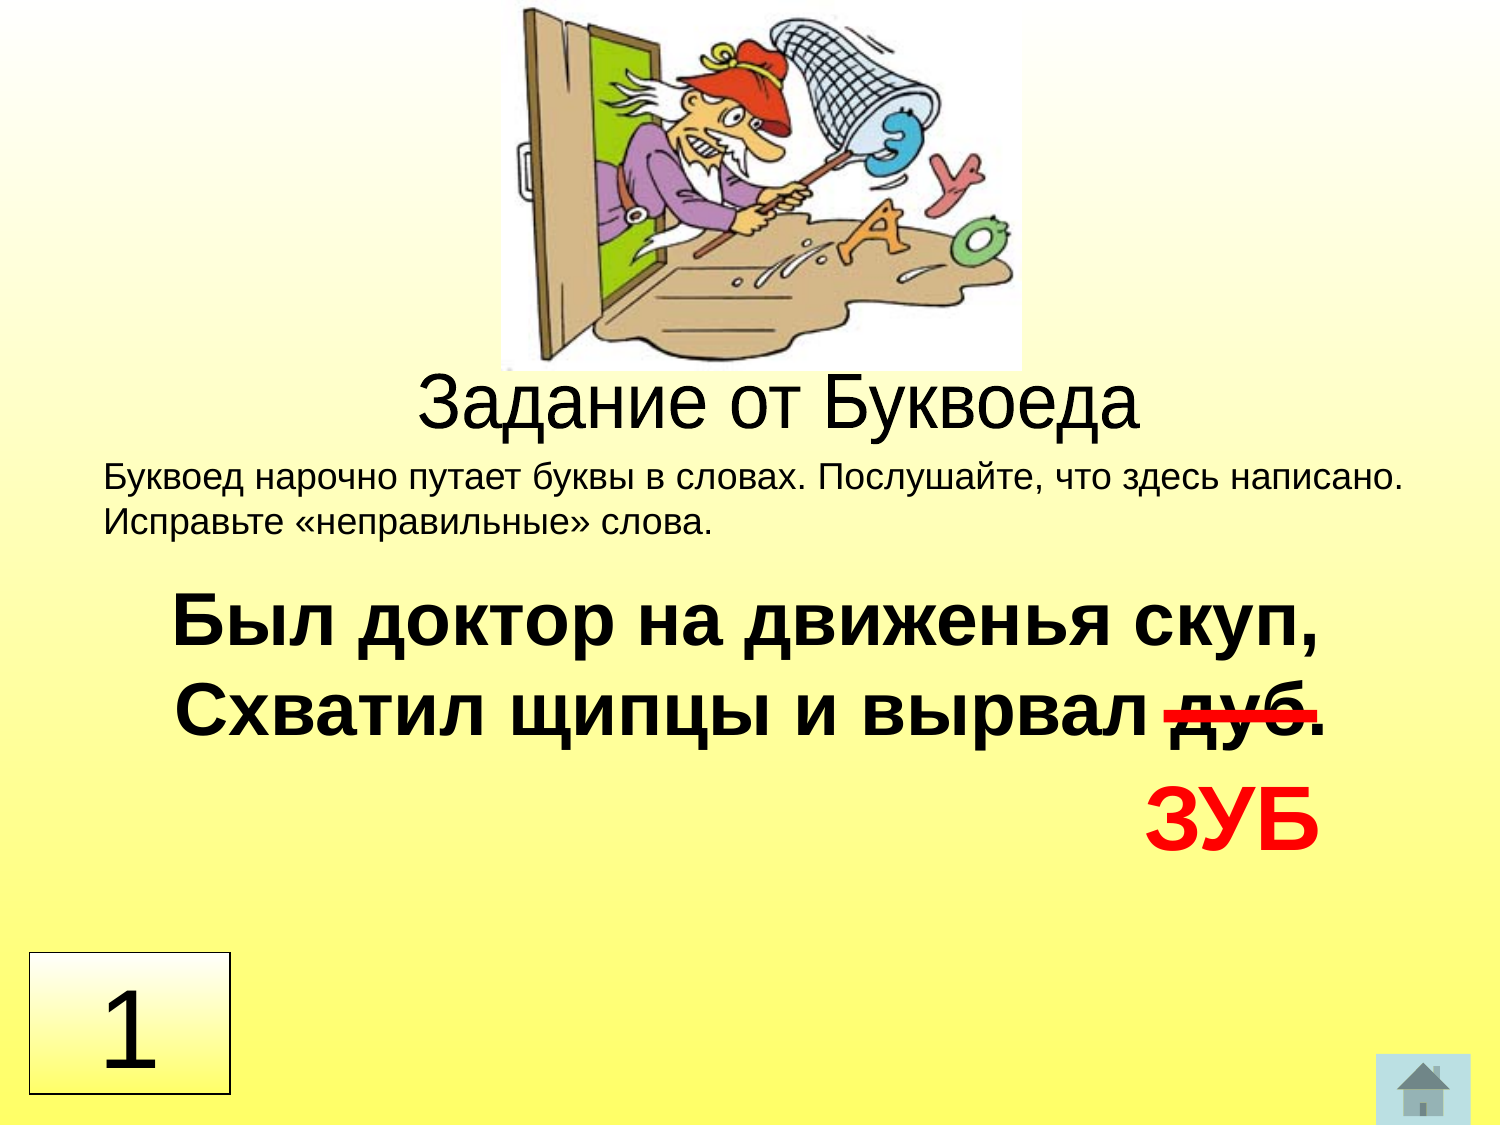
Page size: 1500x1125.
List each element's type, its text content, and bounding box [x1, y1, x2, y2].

text_box 1 [29, 952, 231, 1094]
text_box Был доктор на движенья скуп, Схватил щипцы и вырвал дуб. [138, 562, 1355, 758]
picture [501, 0, 1022, 372]
text_box ЗУБ [1130, 751, 1337, 877]
text_box [1376, 1053, 1471, 1125]
text_box Буквоед нарочно путает буквы в словах. Послушайте, что здесь написано. Исправьте «неправильные» слова. [88, 444, 1459, 549]
